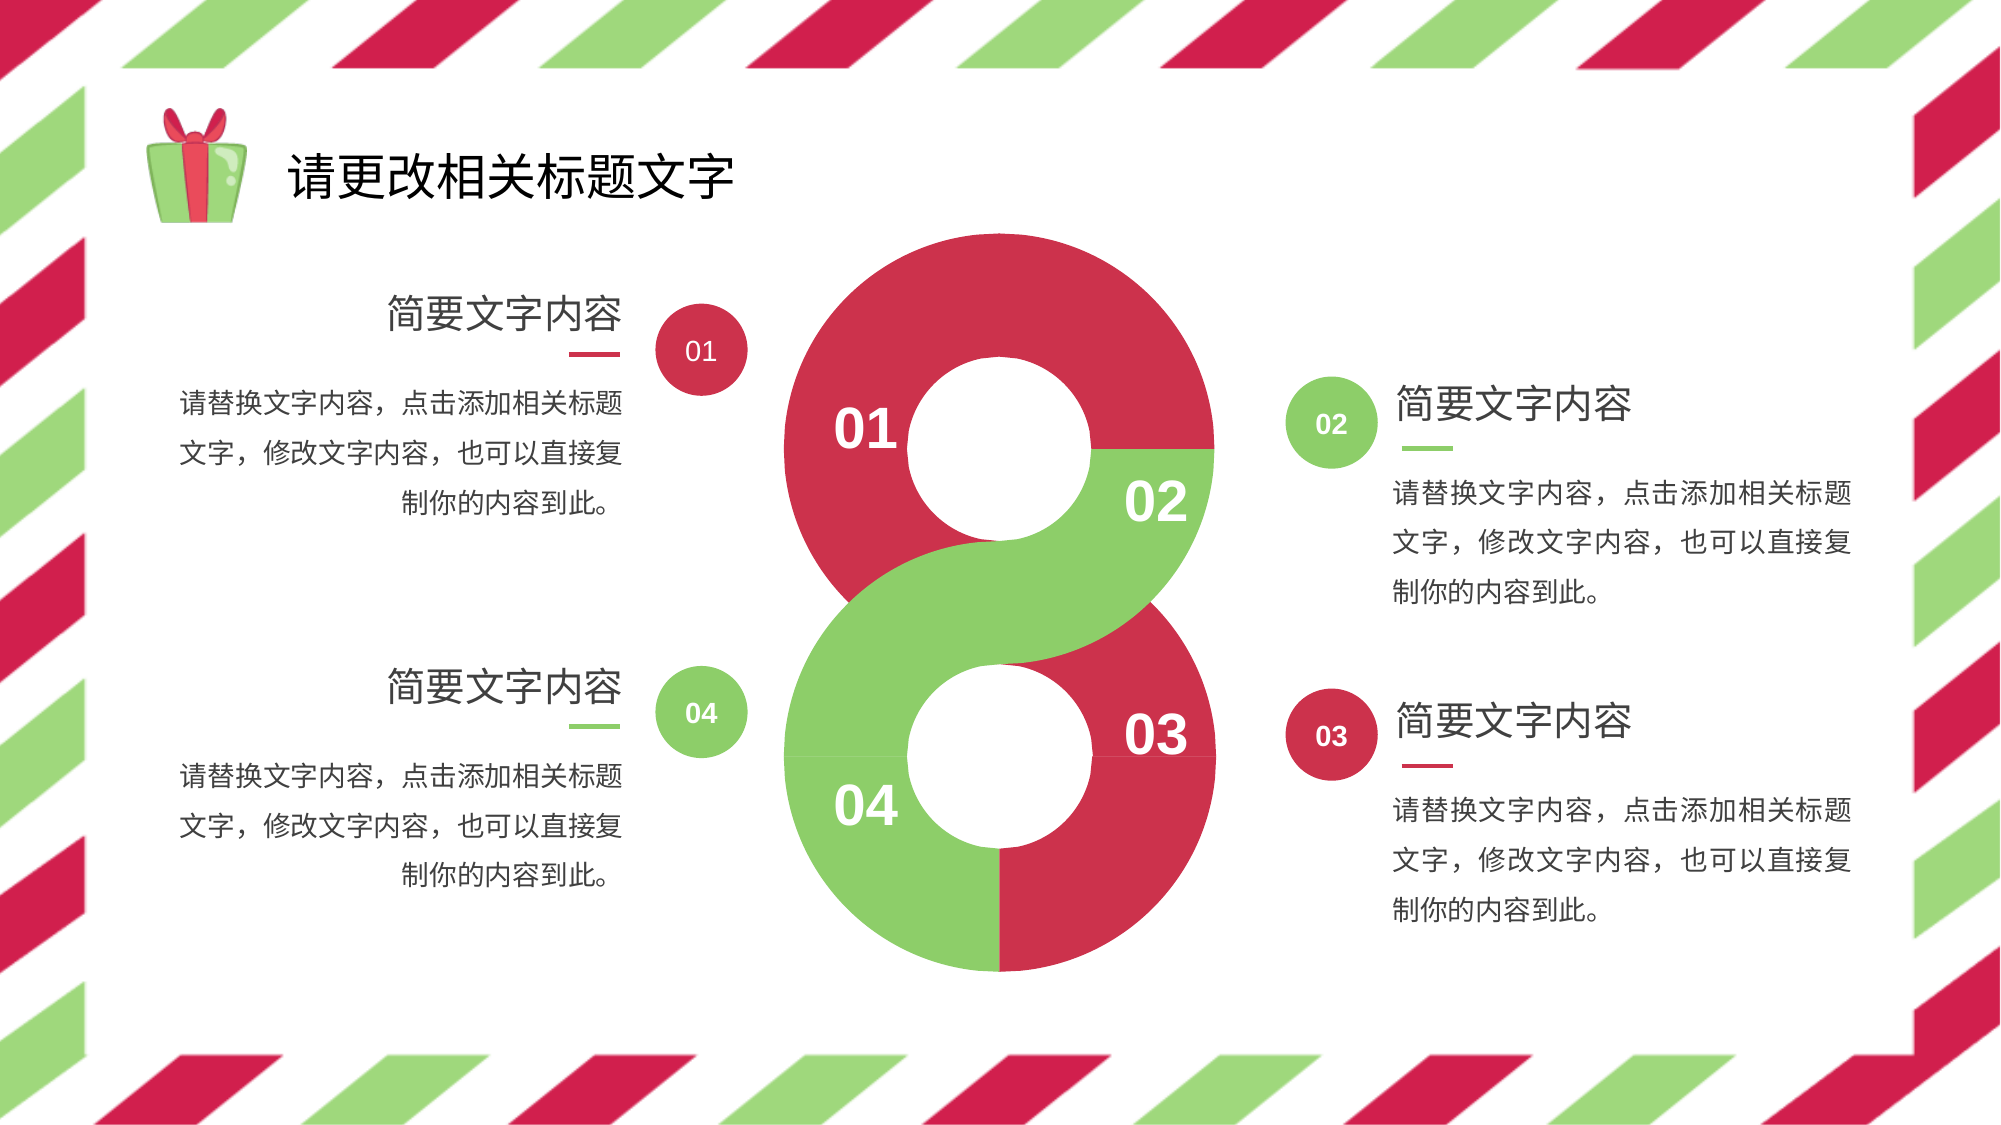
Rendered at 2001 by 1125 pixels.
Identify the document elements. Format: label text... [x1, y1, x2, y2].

text_box 01 [818, 383, 914, 468]
text_box [998, 758, 1218, 973]
text_box 02 [1284, 375, 1379, 470]
picture [0, 0, 2001, 1125]
text_box 02 [1109, 455, 1204, 541]
text_box 01 [654, 302, 749, 397]
text_box [998, 450, 1216, 666]
text_box [1004, 602, 1218, 758]
text_box 请替换文字内容，点击添加相关标题文字，修改文字内容，也可以直接复制你的内容到此。 [1377, 768, 1868, 933]
text_box 请替换文字内容，点击添加相关标题文字，修改文字内容，也可以直接复制你的内容到此。 [143, 734, 639, 899]
text_box 03 [1284, 687, 1379, 782]
text_box [782, 232, 1001, 450]
text_box 请替换文字内容，点击添加相关标题文字，修改文字内容，也可以直接复制你的内容到此。 [143, 362, 639, 527]
text_box [782, 450, 999, 603]
text_box 请替换文字内容，点击添加相关标题文字，修改文字内容，也可以直接复制你的内容到此。 [1377, 451, 1868, 616]
text_box 简要文字内容 [1381, 371, 1648, 434]
text_box 简要文字内容 [371, 282, 639, 345]
text_box 简要文字内容 [1381, 688, 1648, 751]
text_box 04 [818, 760, 914, 845]
text_box [782, 540, 998, 758]
text_box 简要文字内容 [371, 654, 639, 717]
text_box [782, 757, 998, 973]
text_box 请更改相关标题文字 [270, 137, 753, 214]
text_box 04 [654, 664, 749, 760]
text_box 03 [1109, 688, 1204, 774]
text_box [1001, 232, 1216, 450]
